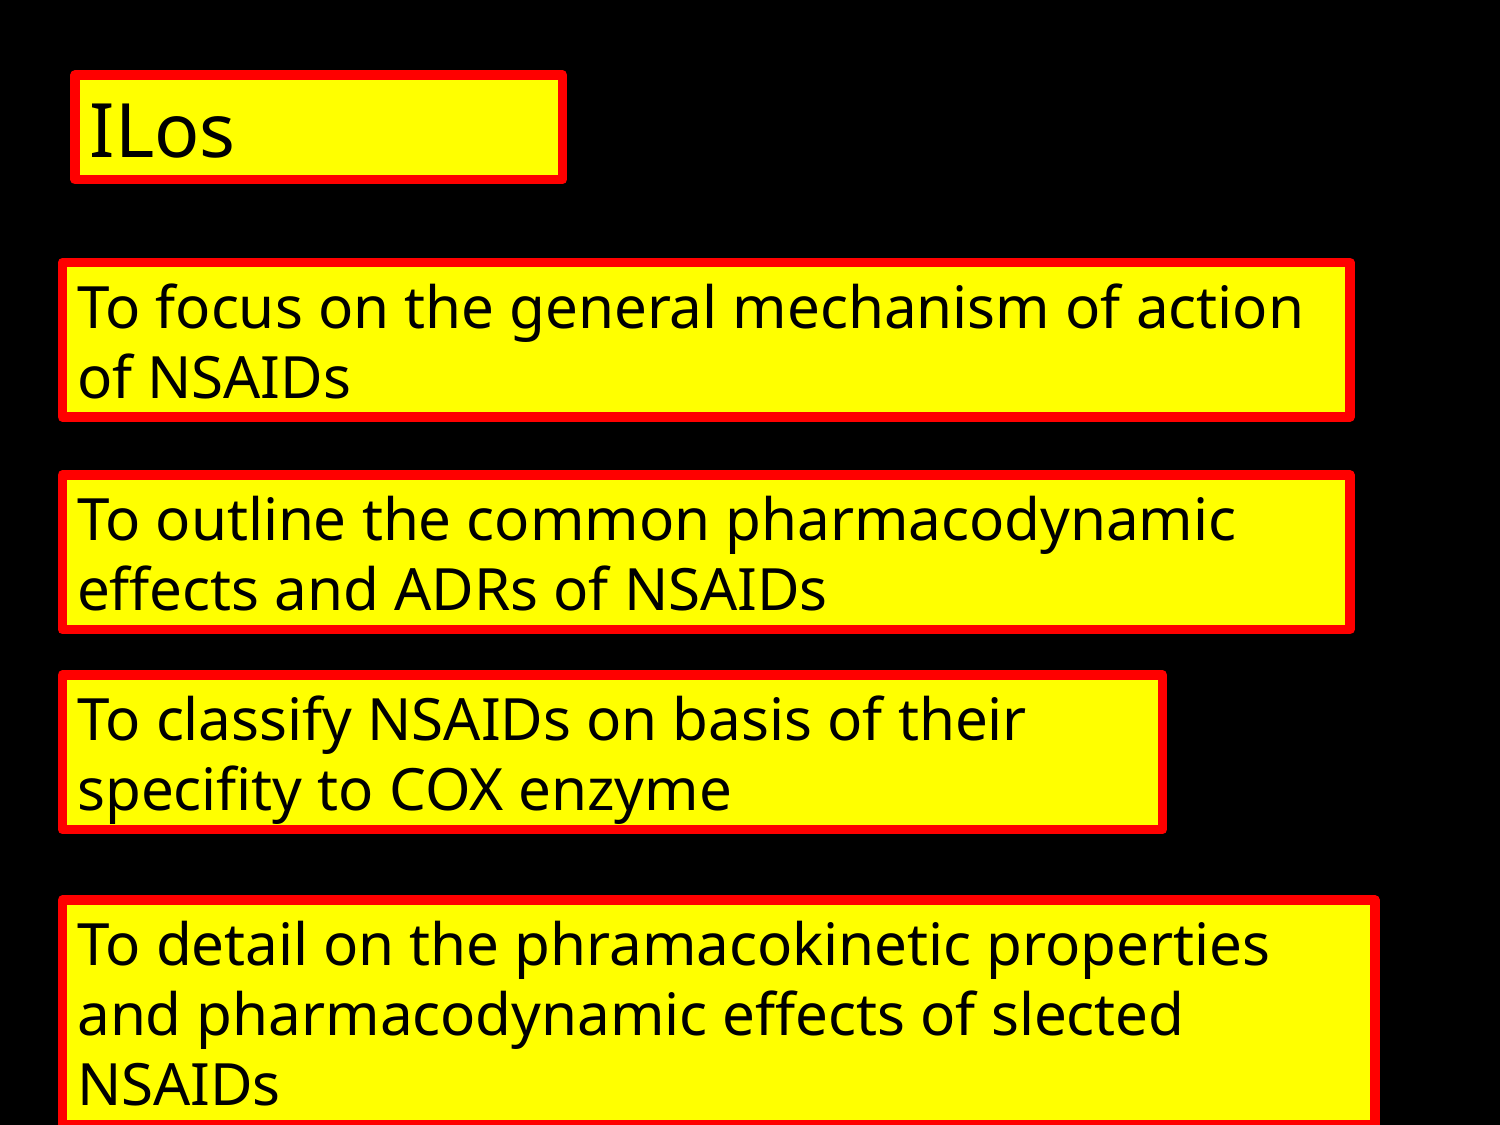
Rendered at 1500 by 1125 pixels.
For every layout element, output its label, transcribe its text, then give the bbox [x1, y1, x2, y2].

text_box To outline the common pharmacodynamic effects and ADRs of NSAIDs [62, 474, 1350, 630]
text_box To classify NSAIDs on basis of their specifity to COX enzyme [62, 674, 1163, 830]
text_box ILos [75, 74, 563, 180]
text_box To detail on the phramacokinetic properties and pharmacodynamic effects of slected NSAIDs [62, 900, 1375, 1125]
text_box To focus on the general mechanism of action of NSAIDs [62, 262, 1350, 418]
